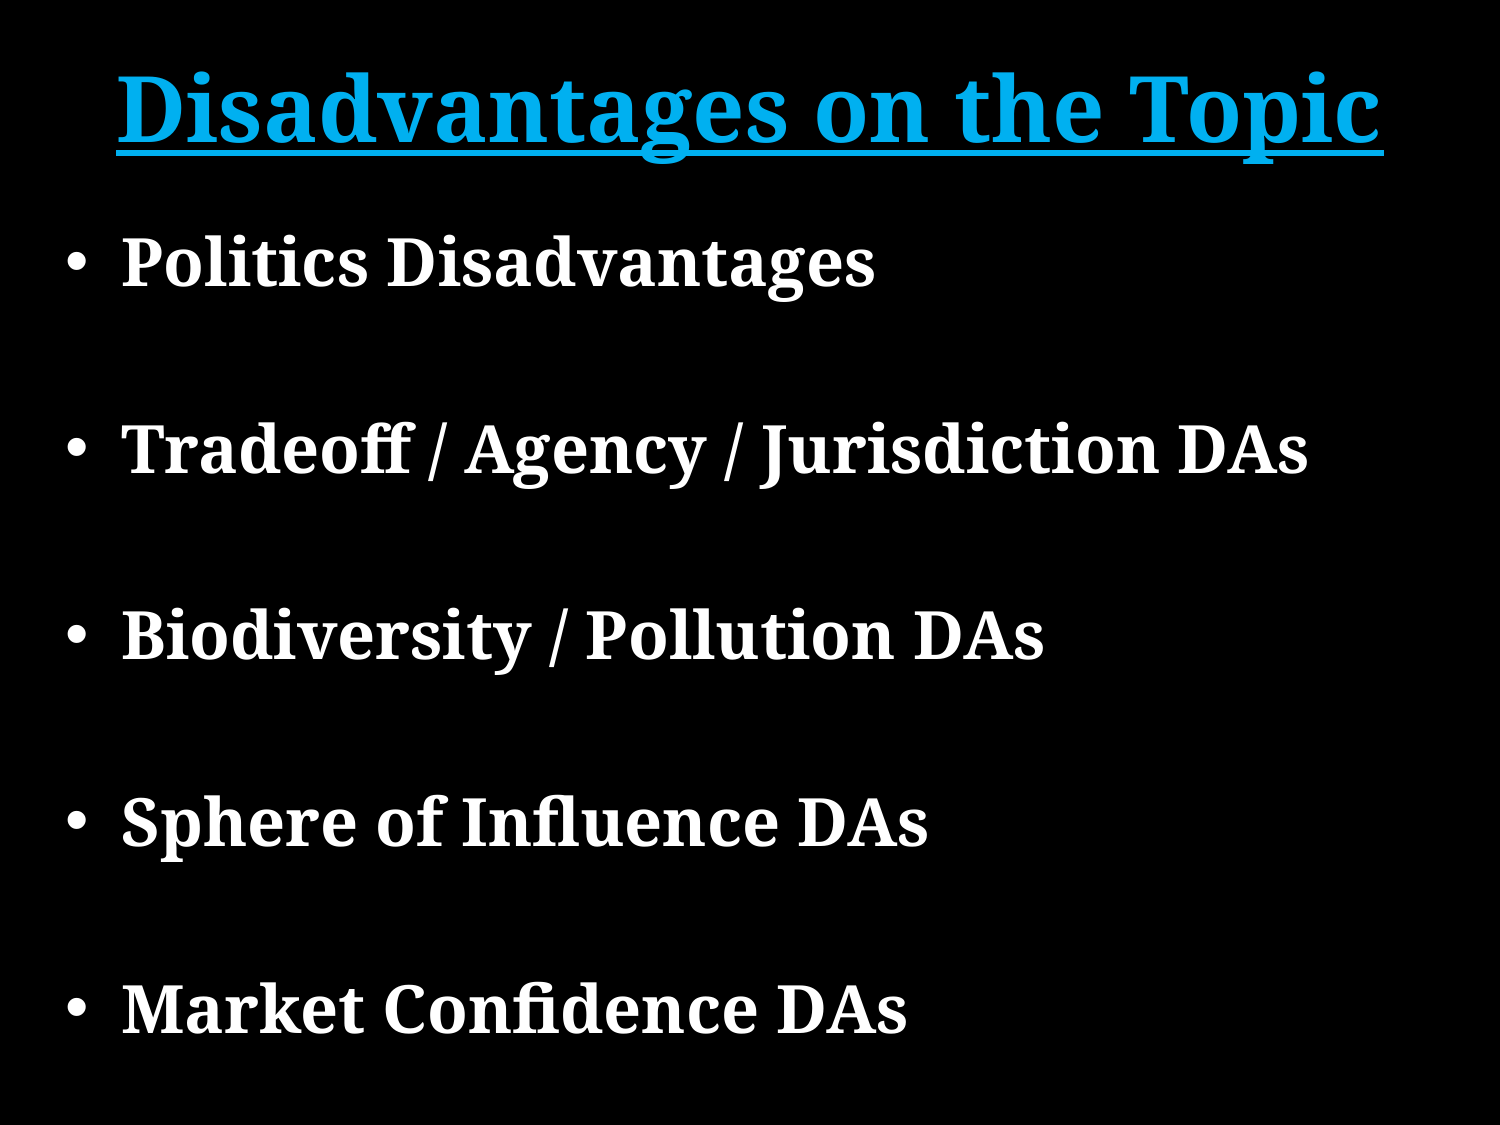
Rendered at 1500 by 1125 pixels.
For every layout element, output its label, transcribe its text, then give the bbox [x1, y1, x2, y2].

title Disadvantages on the Topic [75, 12, 1425, 200]
list Politics Disadvantages Tradeoff / Agency / Jurisdiction DAs Biodiversity / Pollution DAs Sphere of Influence DAs Market Confidence DAs [50, 212, 1400, 955]
